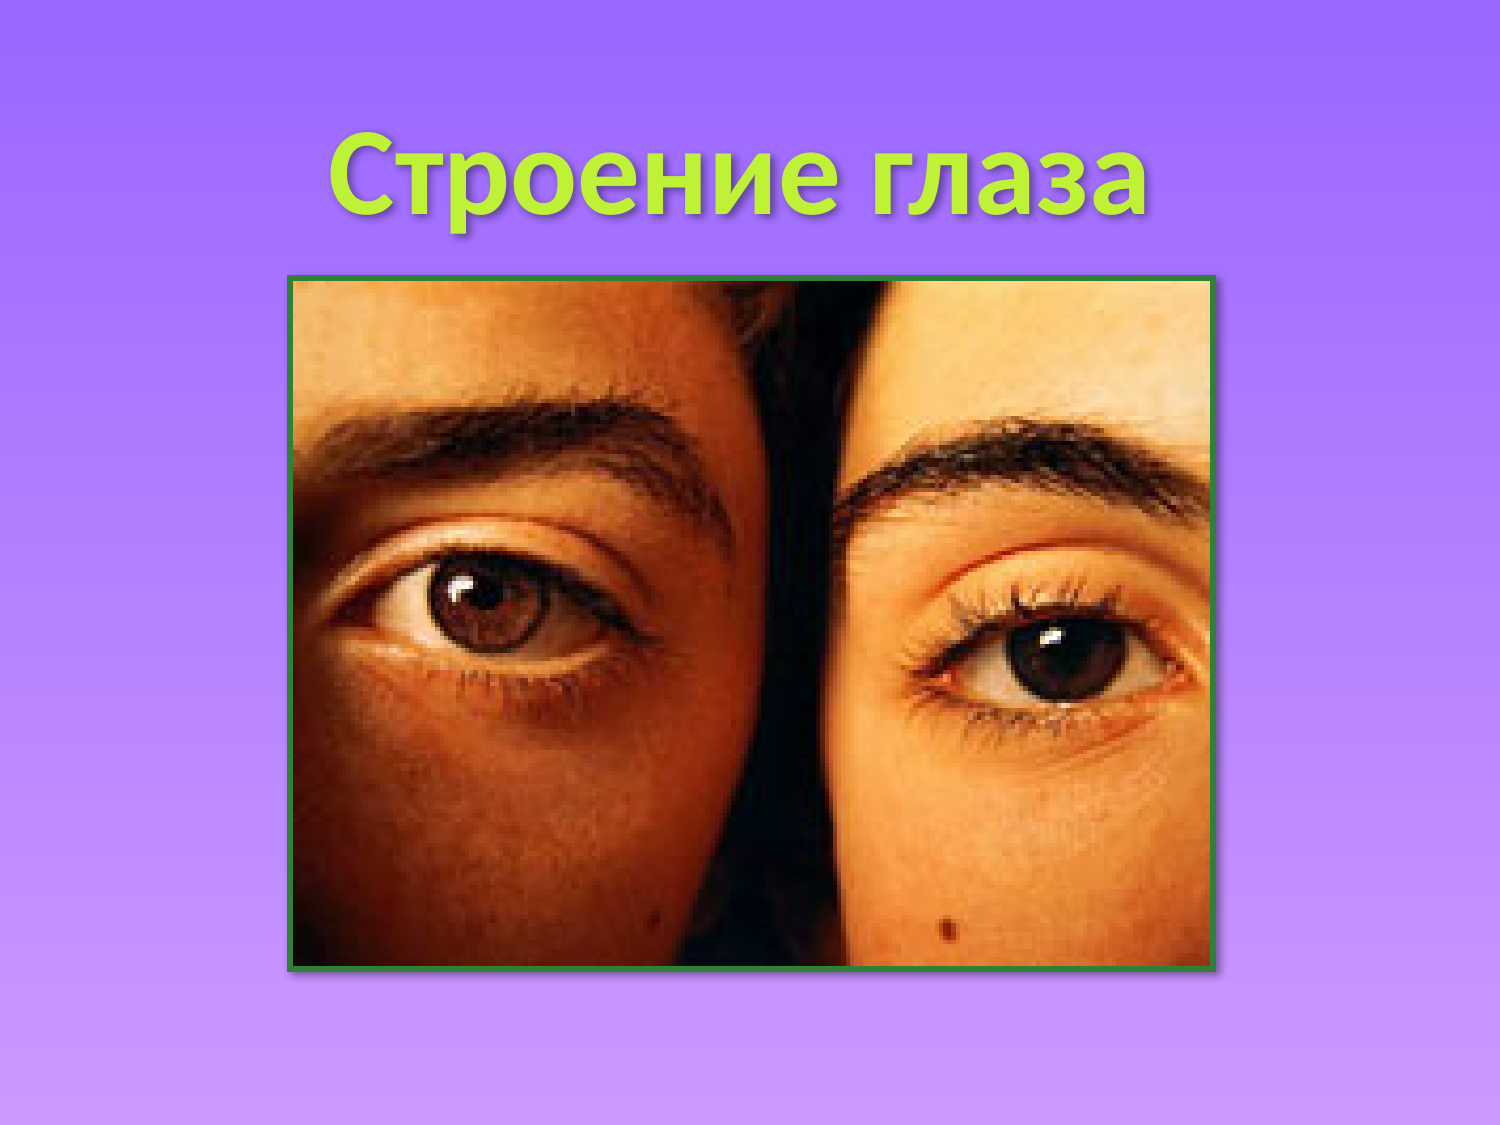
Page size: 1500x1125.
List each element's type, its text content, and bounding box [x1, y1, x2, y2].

text_box Строение глаза [313, 81, 1168, 248]
picture [292, 280, 1211, 966]
